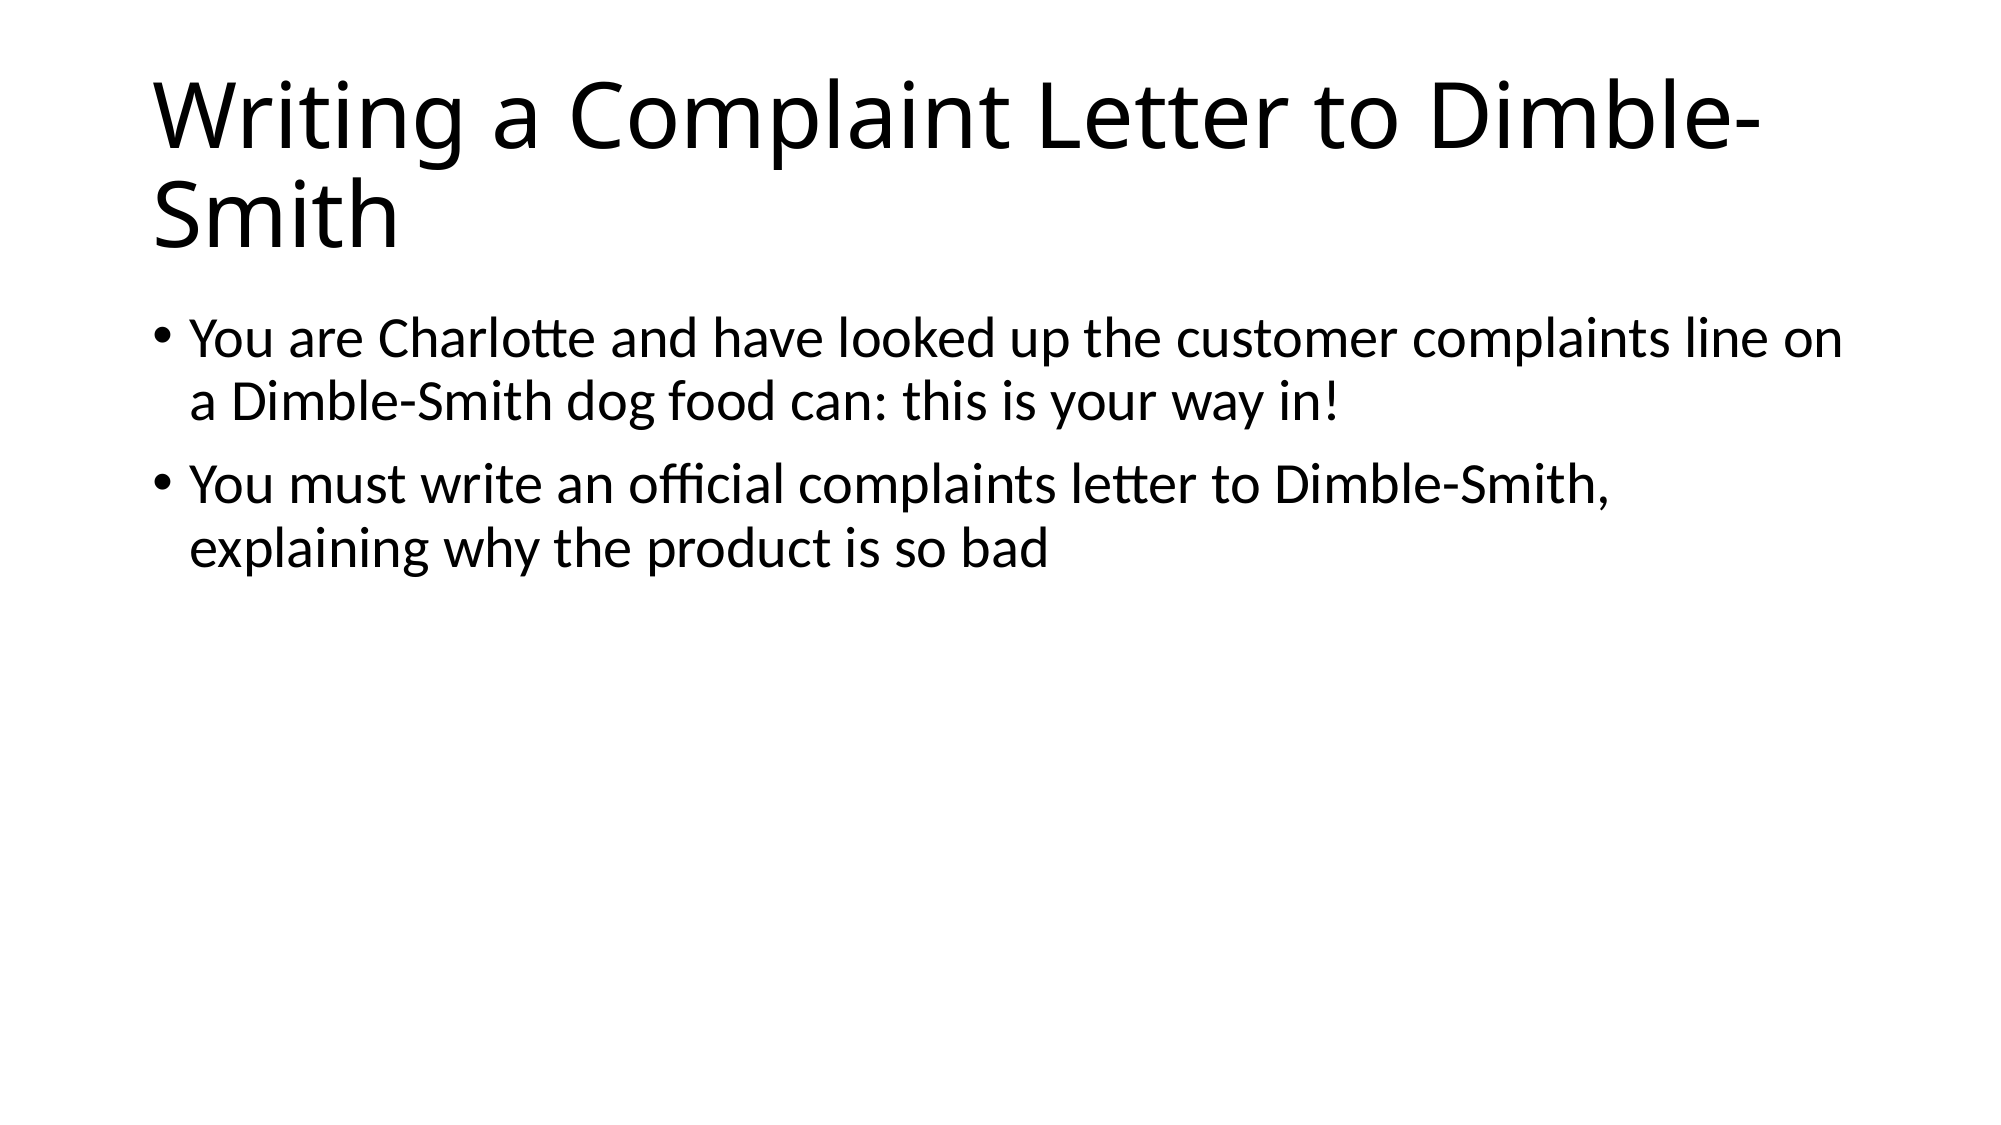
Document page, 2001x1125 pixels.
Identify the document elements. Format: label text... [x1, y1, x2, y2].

list You are Charlotte and have looked up the customer complaints line on a Dimble-Smith dog food can: this is your way in! You must write an official complaints letter to Dimble-Smith, explaining why the product is so bad [137, 299, 1863, 1014]
title Writing a Complaint Letter to Dimble-Smith [137, 59, 1863, 278]
